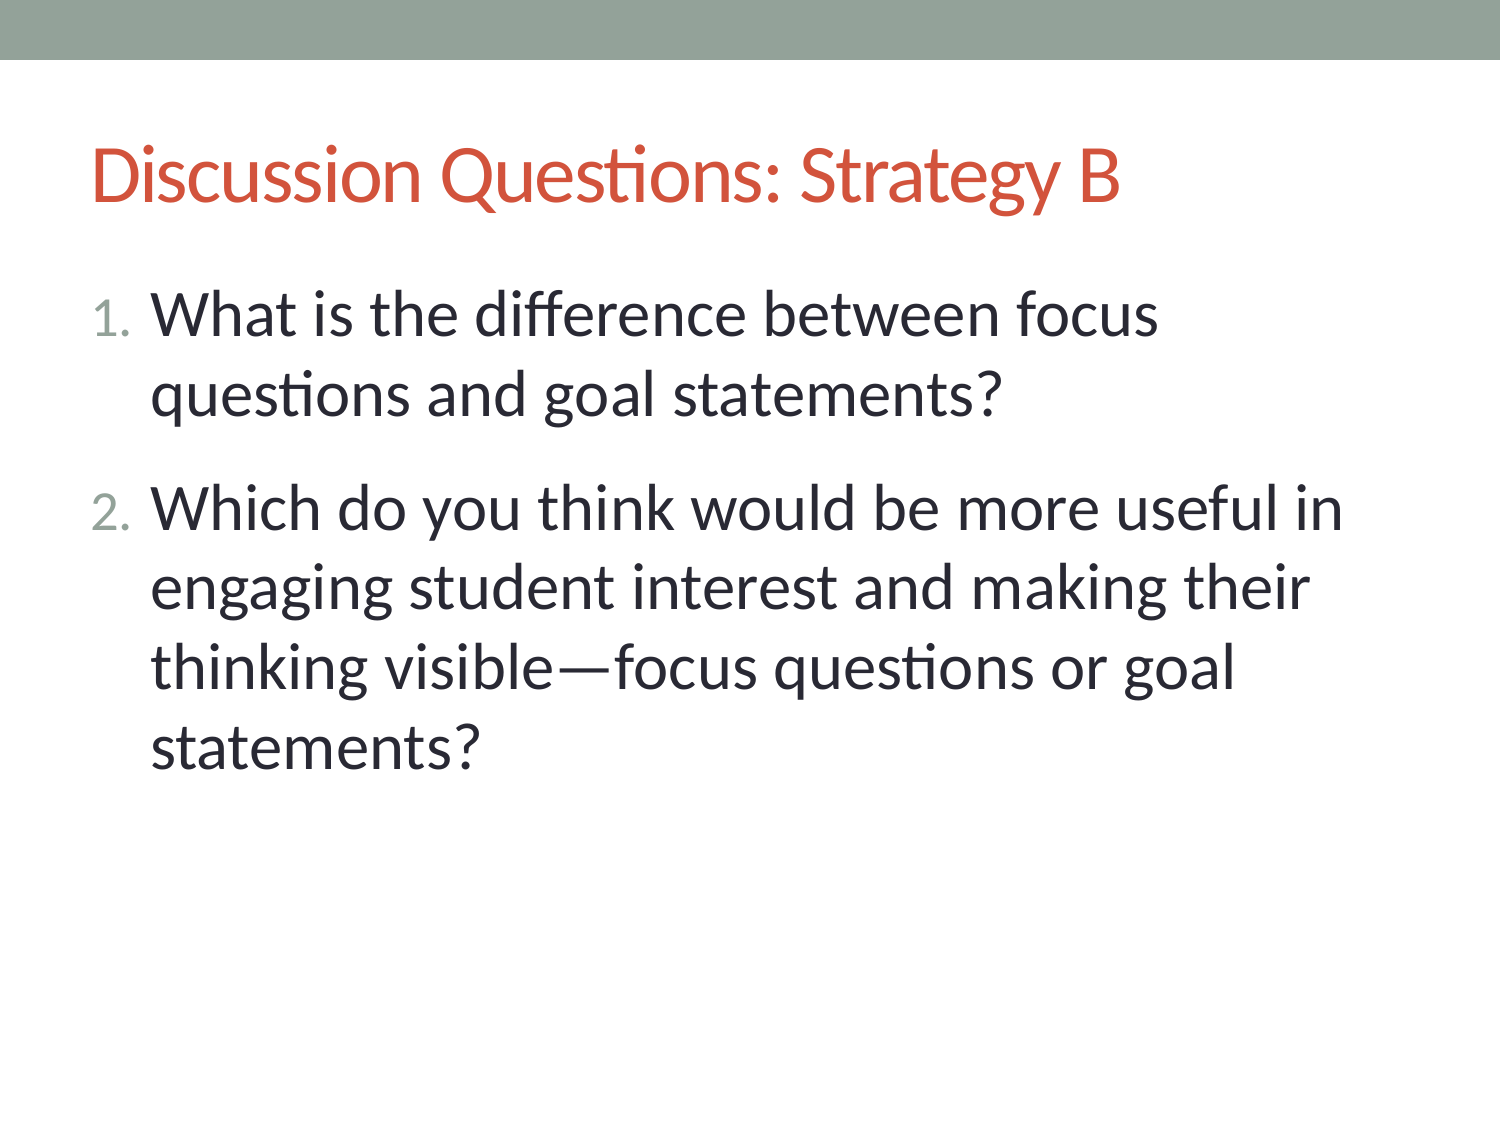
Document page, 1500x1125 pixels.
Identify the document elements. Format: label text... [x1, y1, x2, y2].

title Discussion Questions: Strategy B [75, 87, 1463, 250]
list What is the difference between focus questions and goal statements? Which do you think would be more useful in engaging student interest and making their thinking visible—focus questions or goal statements? [75, 262, 1425, 1063]
